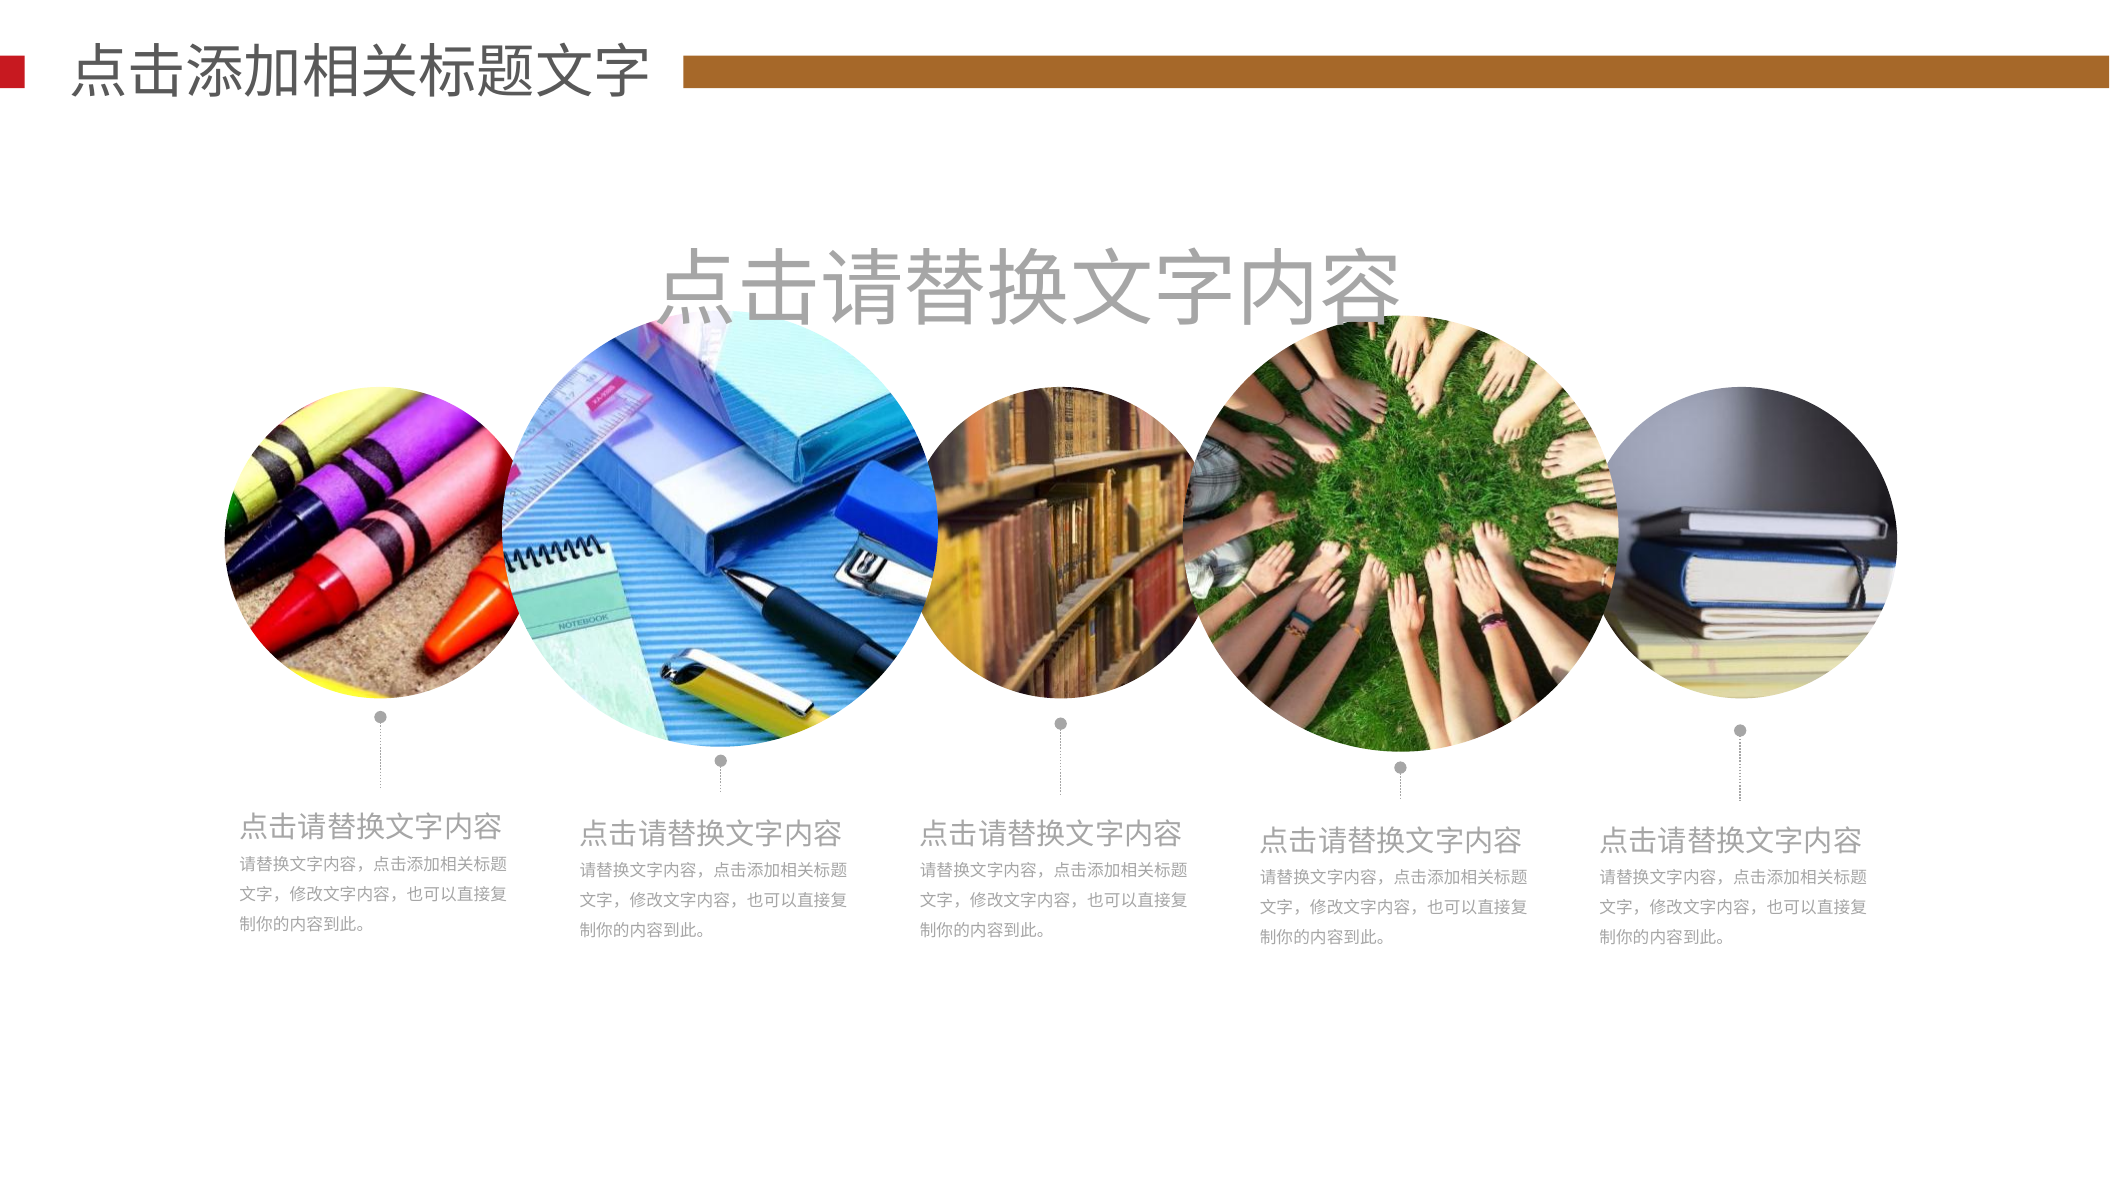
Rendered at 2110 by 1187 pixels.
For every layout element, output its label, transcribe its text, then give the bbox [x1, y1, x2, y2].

text_box [1181, 326, 1620, 753]
text_box 点击请替换文字内容 [639, 178, 1471, 343]
text_box [223, 385, 519, 700]
text_box 点击请替换文字内容 请替换文字内容，点击添加相关标题文字，修改文字内容，也可以直接复制你的内容到此。 [904, 787, 1217, 950]
text_box [922, 385, 1198, 700]
text_box 点击请替换文字内容 请替换文字内容，点击添加相关标题文字，修改文字内容，也可以直接复制你的内容到此。 [1584, 794, 1897, 957]
text_box 点击请替换文字内容 请替换文字内容，点击添加相关标题文字，修改文字内容，也可以直接复制你的内容到此。 [564, 787, 877, 950]
text_box 点击添加相关标题文字 [54, 26, 667, 112]
text_box [501, 325, 940, 748]
text_box 点击请替换文字内容 请替换文字内容，点击添加相关标题文字，修改文字内容，也可以直接复制你的内容到此。 [1244, 794, 1557, 957]
text_box 点击请替换文字内容 请替换文字内容，点击添加相关标题文字，修改文字内容，也可以直接复制你的内容到此。 [224, 781, 537, 944]
text_box [1604, 385, 1899, 700]
